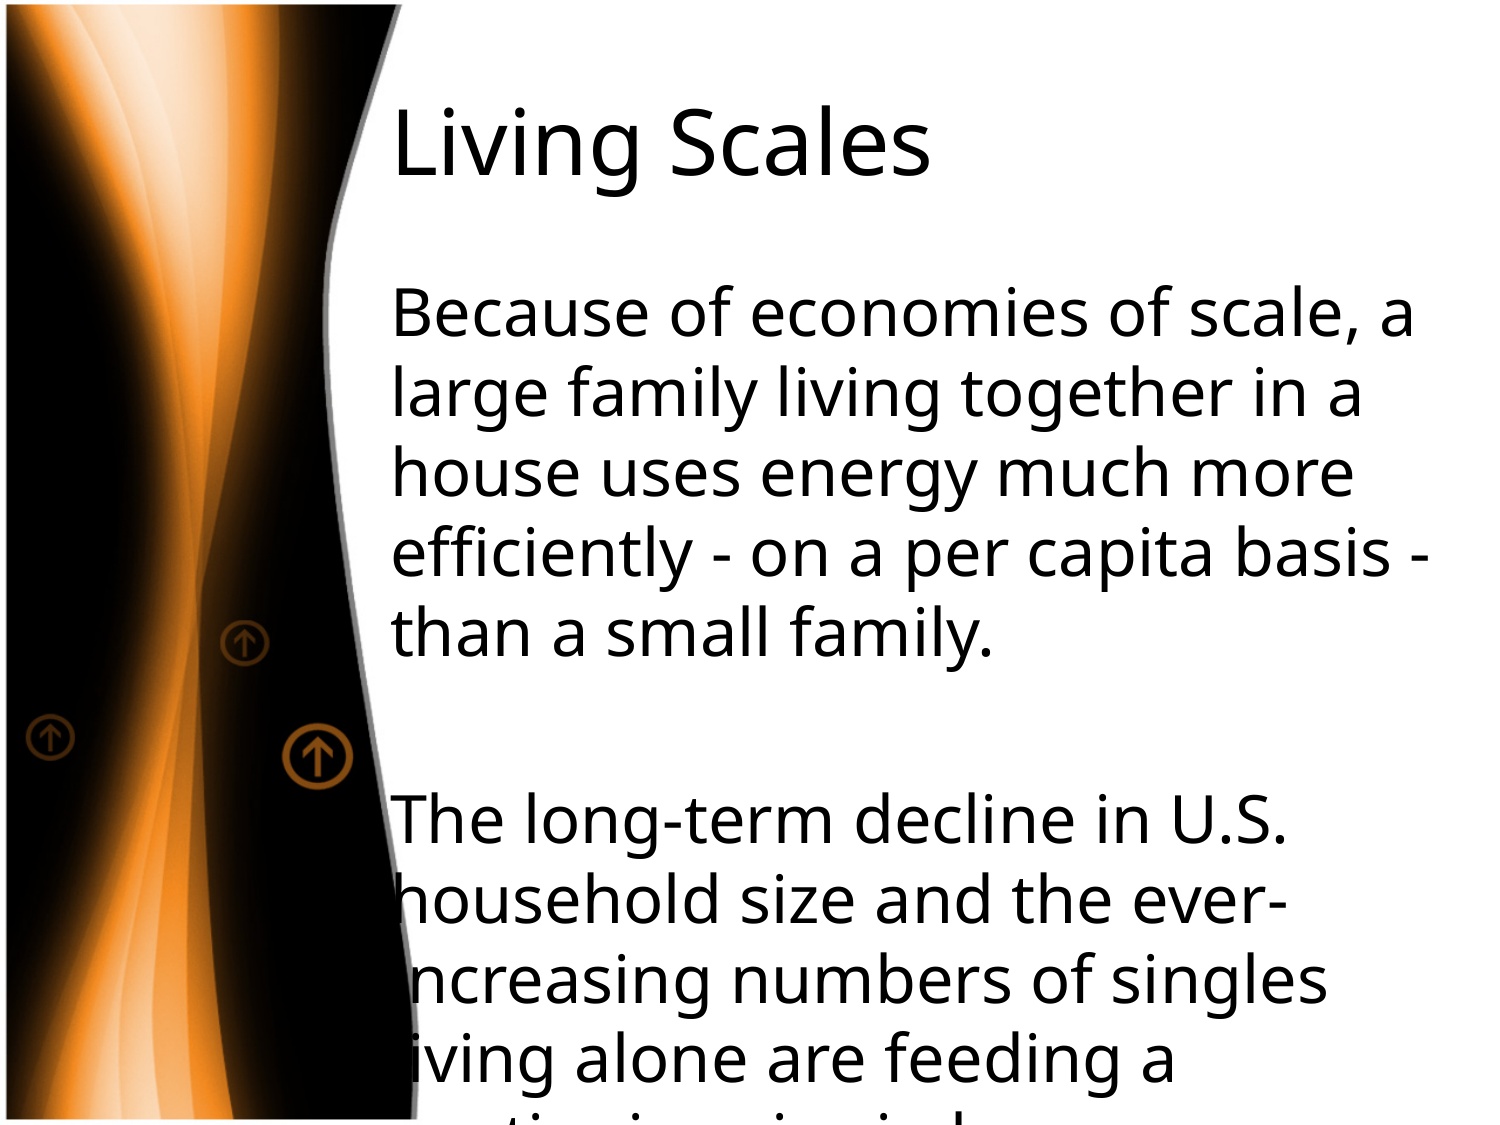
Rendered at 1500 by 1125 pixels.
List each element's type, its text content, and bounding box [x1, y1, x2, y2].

picture [0, 0, 1500, 1125]
list Because of economies of scale, a large family living together in a house uses energy much more efficiently - on a per capita basis - than a small family. The long-term decline in U.S. household size and the ever-increasing numbers of singles living alone are feeding a continuing rise in home energy consumption. [374, 262, 1476, 1026]
title Living Scales [374, 44, 1426, 233]
